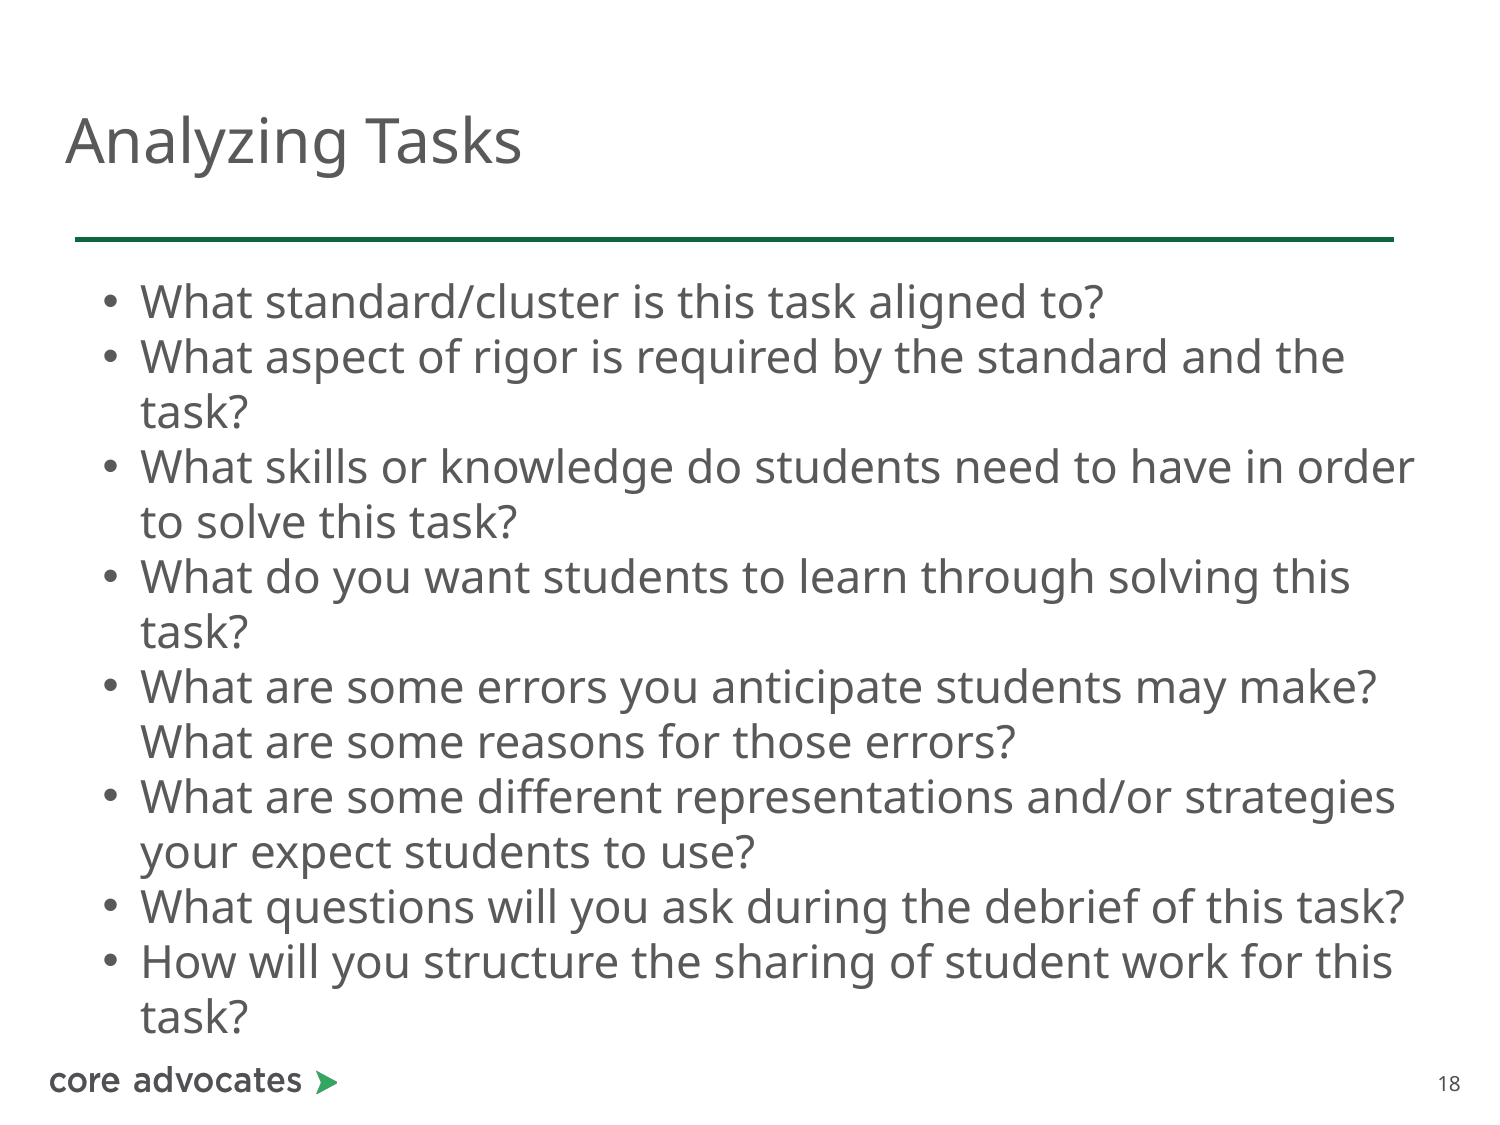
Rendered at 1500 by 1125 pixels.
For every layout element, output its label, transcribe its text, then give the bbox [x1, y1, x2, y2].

picture [50, 1066, 337, 1094]
title Analyzing Tasks [50, 45, 1457, 233]
list What standard/cluster is this task aligned to? What aspect of rigor is required by the standard and the task? What skills or knowledge do students need to have in order to solve this task? What do you want students to learn through solving this task? What are some errors you anticipate students may make? What are some reasons for those errors? What are some different representations and/or strategies your expect students to use? What questions will you ask during the debrief of this task? How will you structure the sharing of student work for this task? [50, 257, 1457, 1001]
